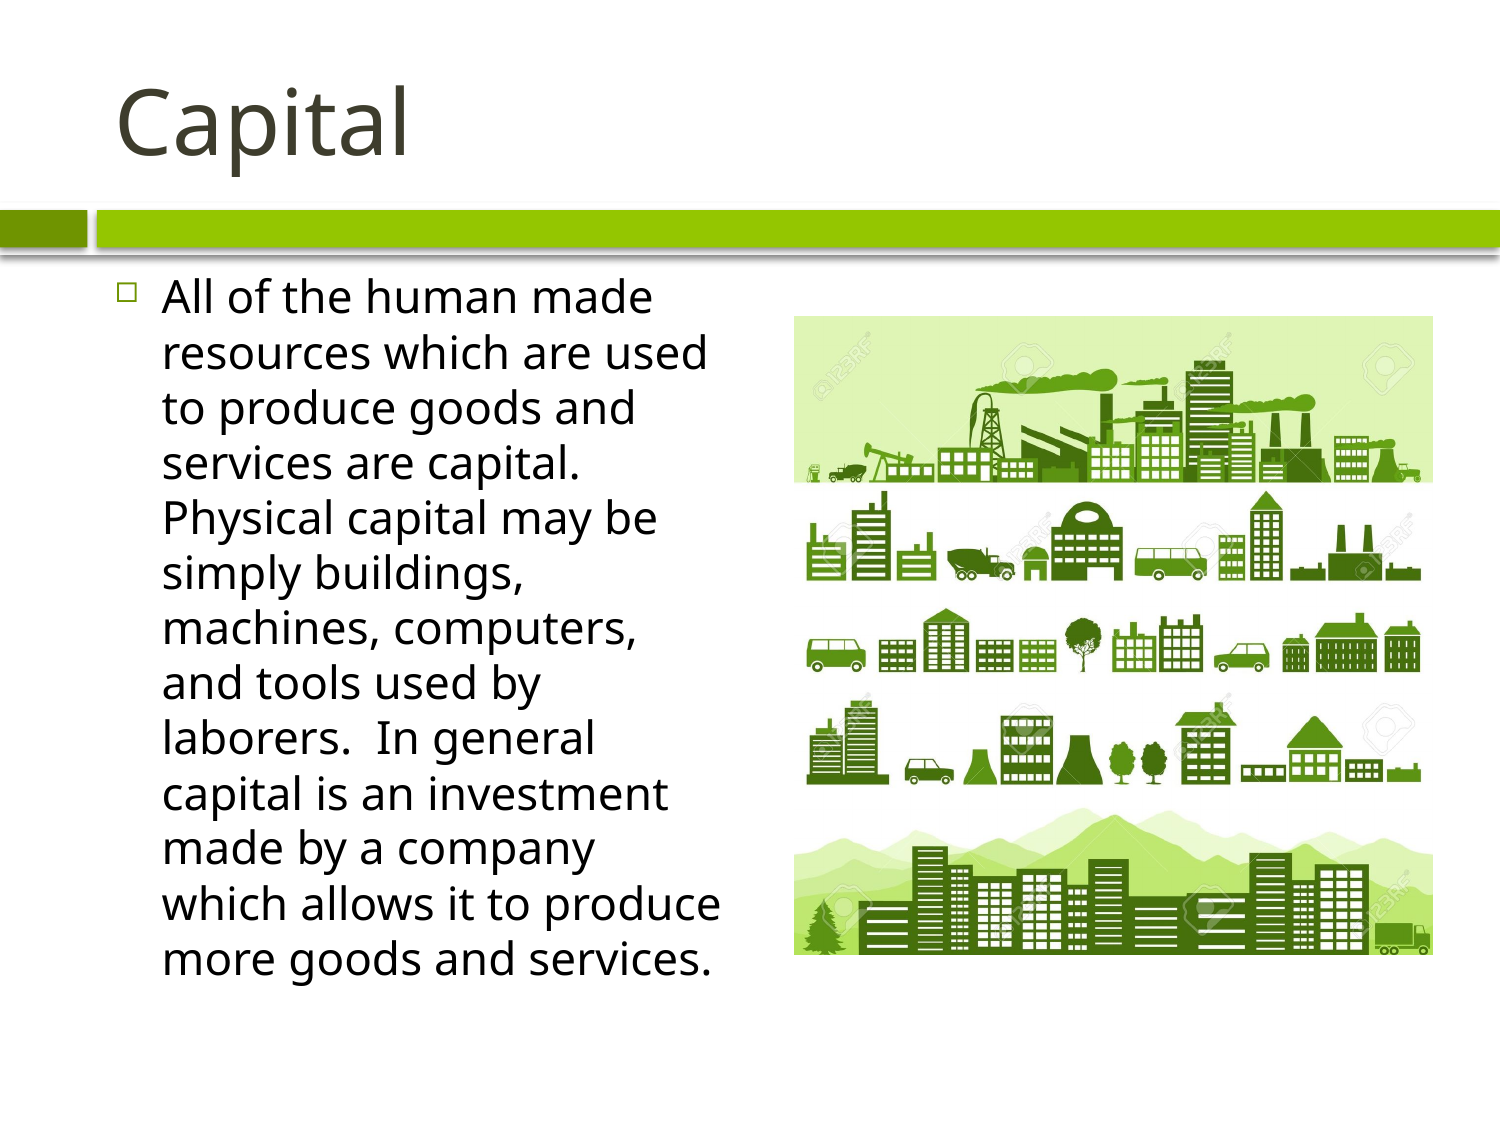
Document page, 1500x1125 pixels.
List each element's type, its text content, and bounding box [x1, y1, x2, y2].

title Capital [99, 37, 1438, 200]
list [794, 316, 1433, 955]
list All of the human made resources which are used to produce goods and services are capital. Physical capital may be simply buildings, machines, computers, and tools used by laborers. In general capital is an investment made by a company which allows it to produce more goods and services. [99, 260, 738, 1011]
